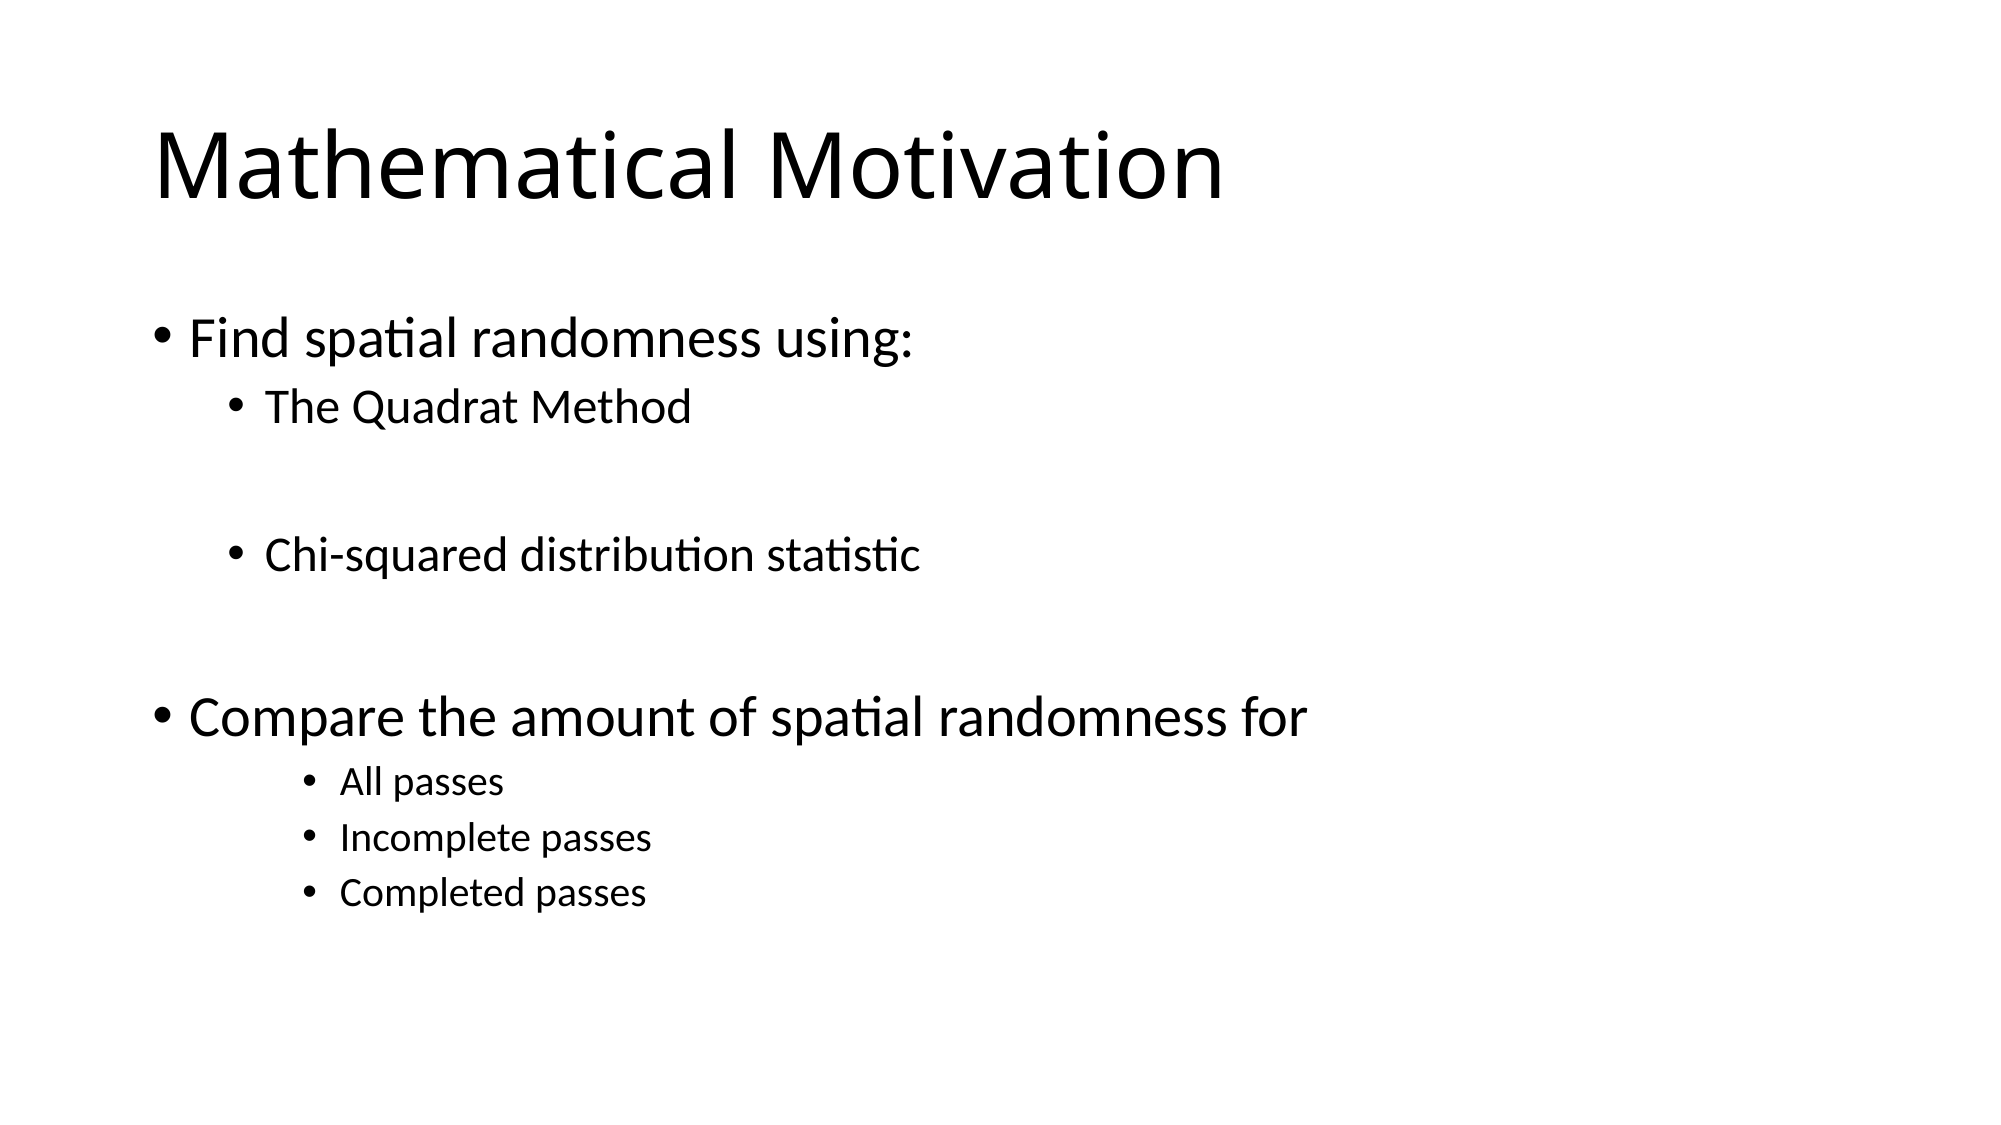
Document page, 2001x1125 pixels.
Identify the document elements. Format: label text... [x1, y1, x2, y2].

title Mathematical Motivation [137, 59, 1863, 278]
list Find spatial randomness using: The Quadrat Method Chi-squared distribution statistic Compare the amount of spatial randomness for All passes Incomplete passes Completed passes [137, 299, 1863, 1014]
